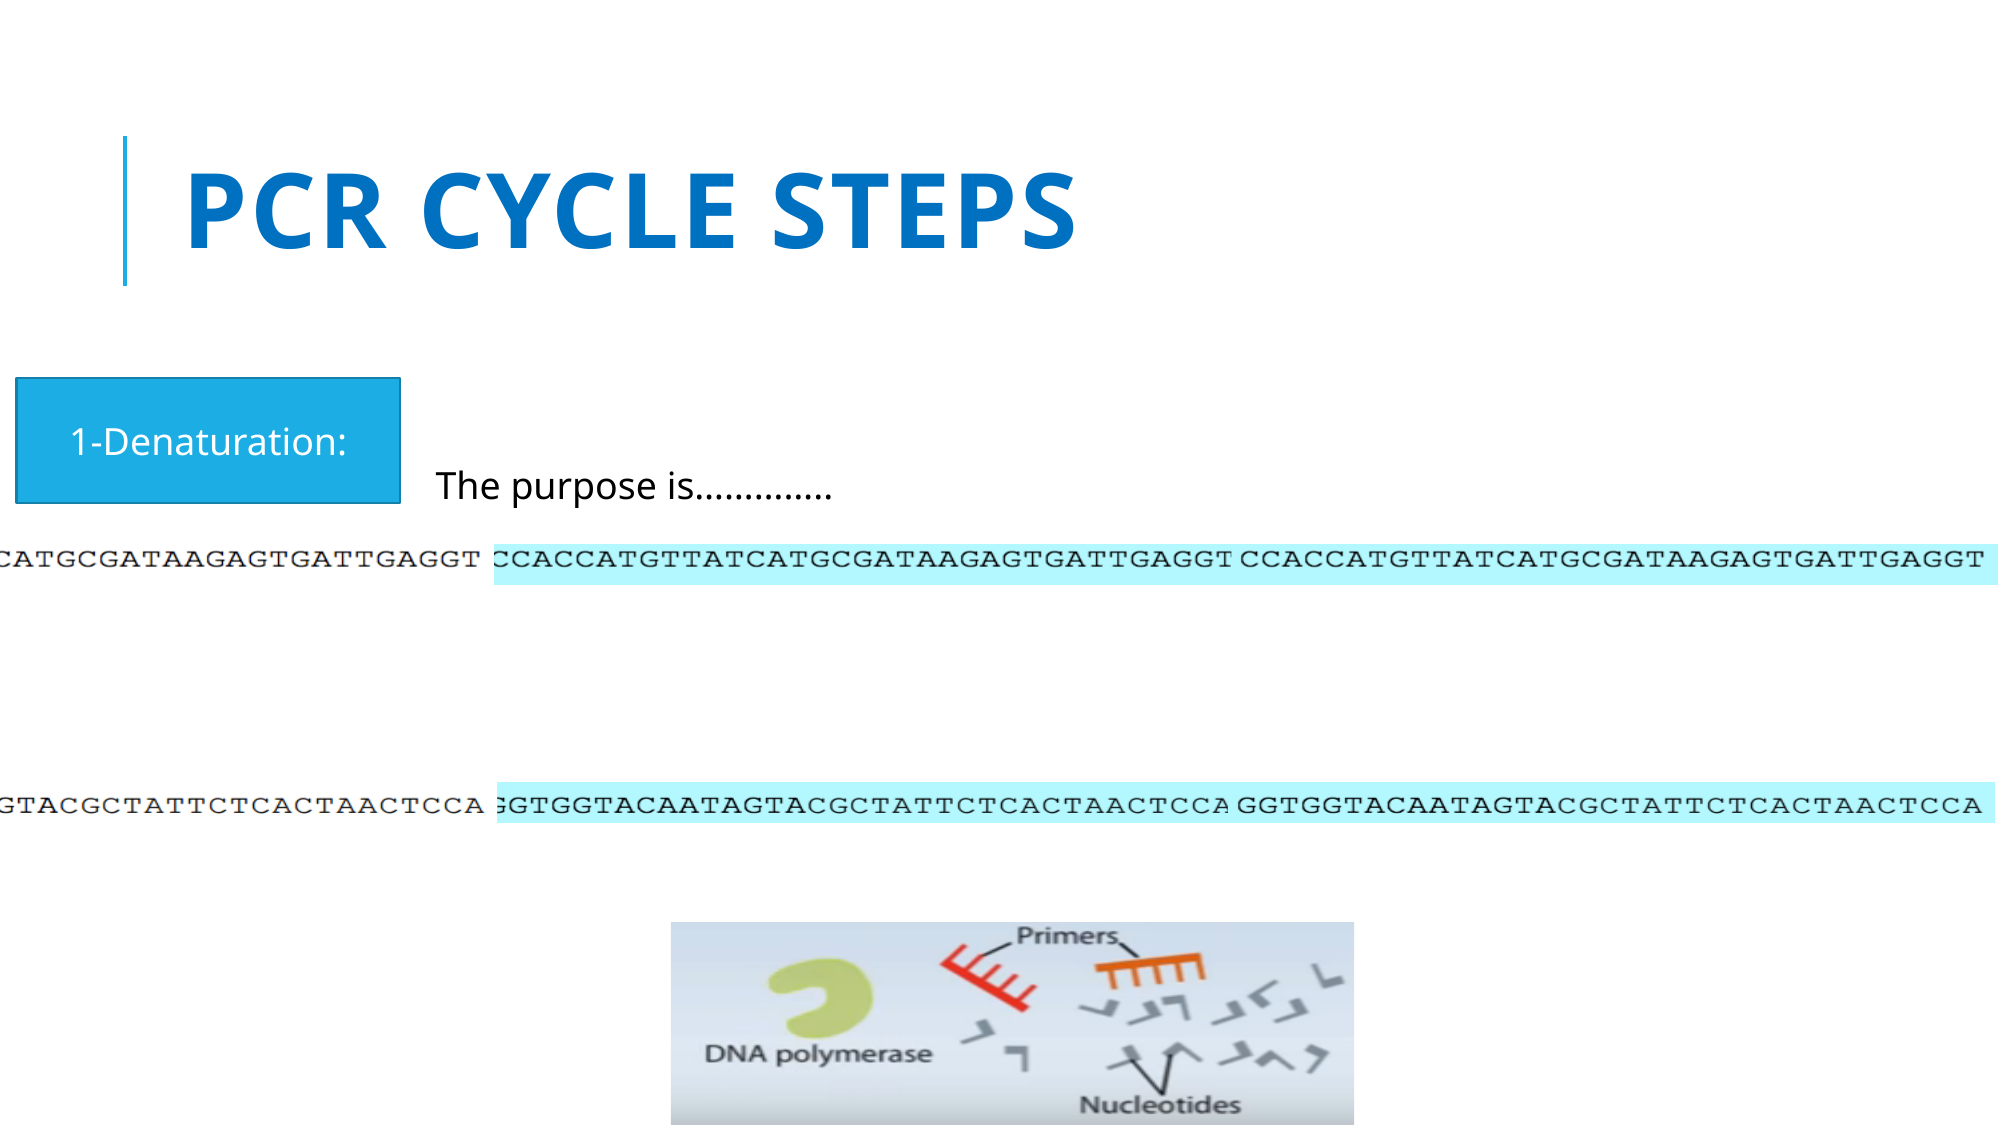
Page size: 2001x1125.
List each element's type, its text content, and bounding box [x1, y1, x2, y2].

title PCR cycle steps [168, 96, 1763, 342]
text_box The purpose is………….. [420, 454, 1013, 514]
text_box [499, 544, 1999, 586]
picture [670, 921, 1355, 1125]
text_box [502, 781, 1996, 823]
picture [0, 781, 498, 823]
picture [0, 544, 495, 586]
text_box 1-Denaturation: [15, 377, 401, 504]
